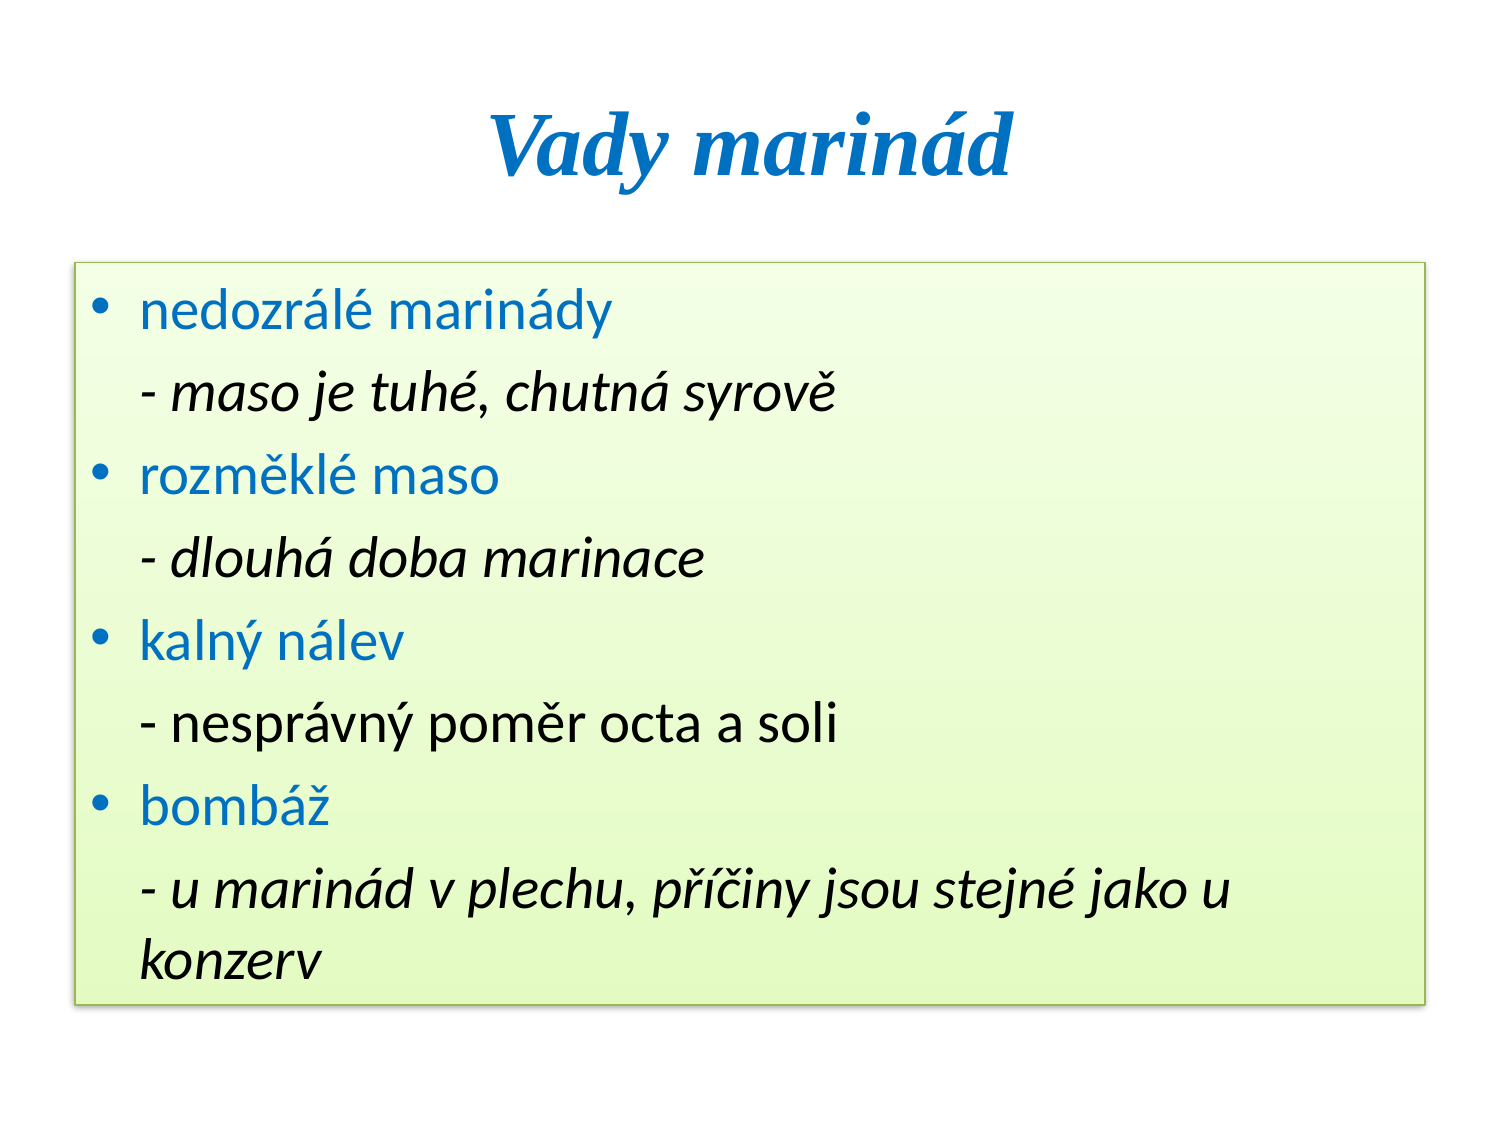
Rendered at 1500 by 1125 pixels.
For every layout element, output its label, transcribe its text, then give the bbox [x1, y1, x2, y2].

list nedozrálé marinády - maso je tuhé, chutná syrově rozměklé maso - dlouhá doba marinace kalný nálev - nesprávný poměr octa a soli bombáž - u marinád v plechu, příčiny jsou stejné jako u konzerv [74, 262, 1426, 1006]
title Vady marinád [75, 45, 1425, 233]
